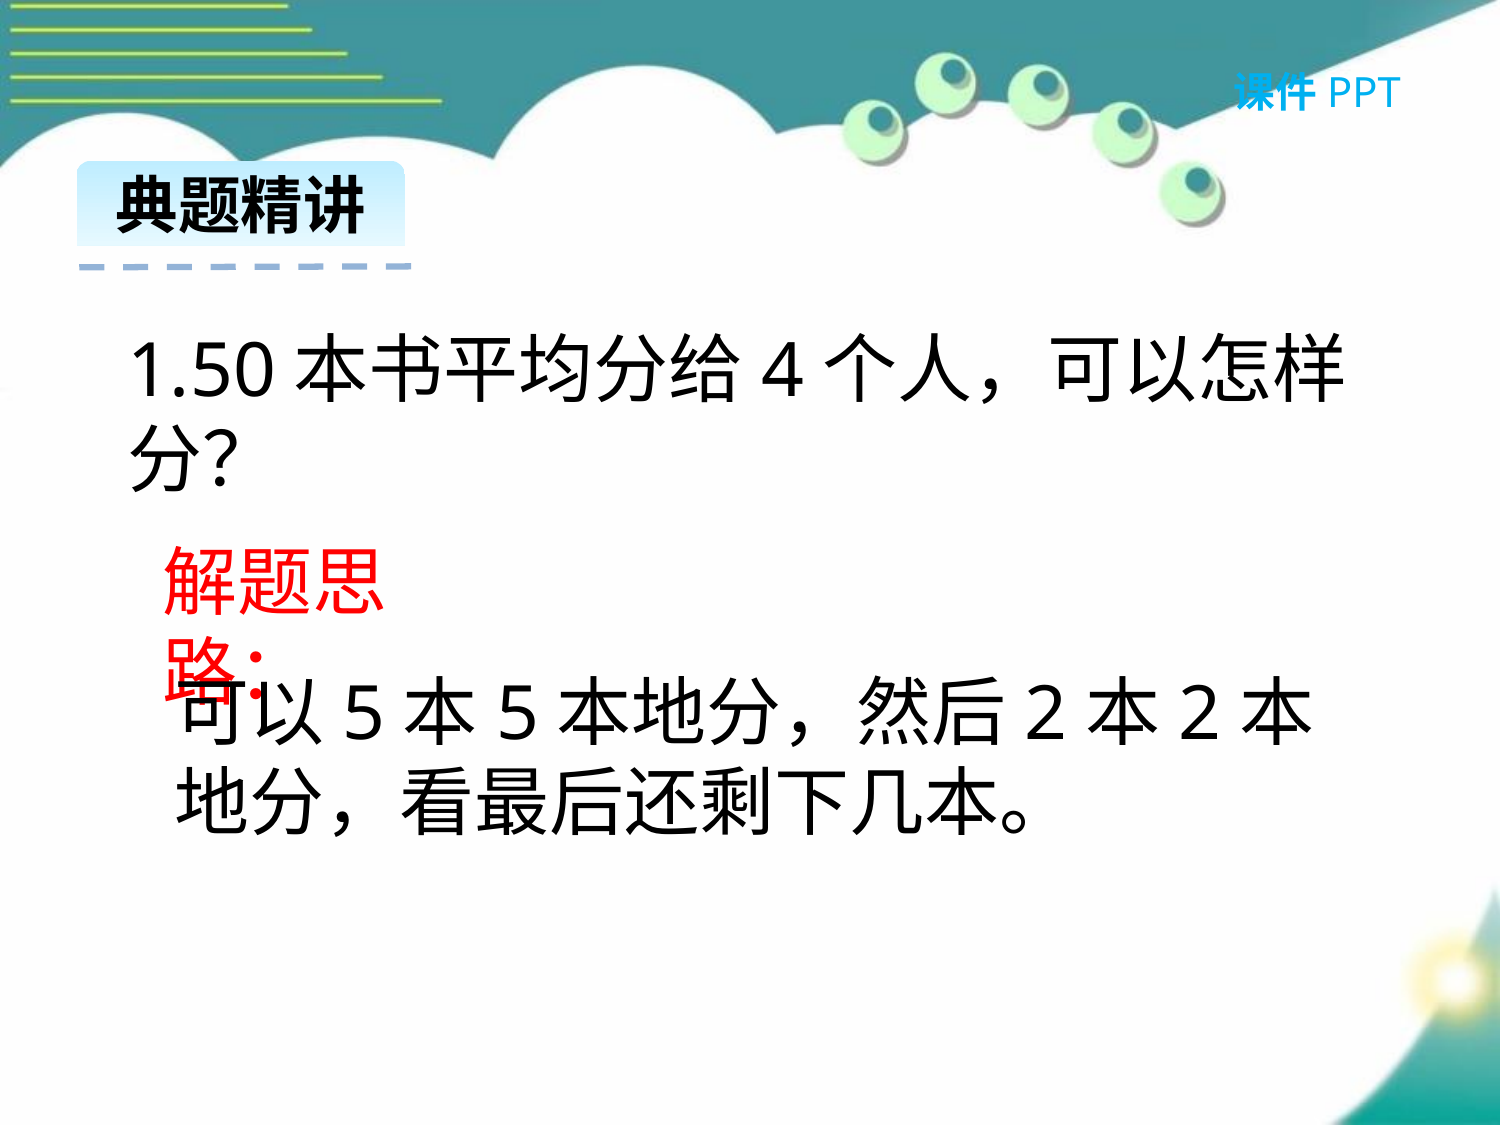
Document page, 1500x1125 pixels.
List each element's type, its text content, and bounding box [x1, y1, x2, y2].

text_box 课件PPT [1218, 58, 1418, 124]
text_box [76, 160, 420, 268]
text_box 可以5本5本地分，然后2本2本地分，看最后还剩下几本。 [159, 656, 1347, 852]
text_box 1.50本书平均分给4个人，可以怎样分？ [112, 314, 1401, 510]
picture [0, 0, 1500, 1125]
text_box 解题思路： [147, 527, 538, 722]
